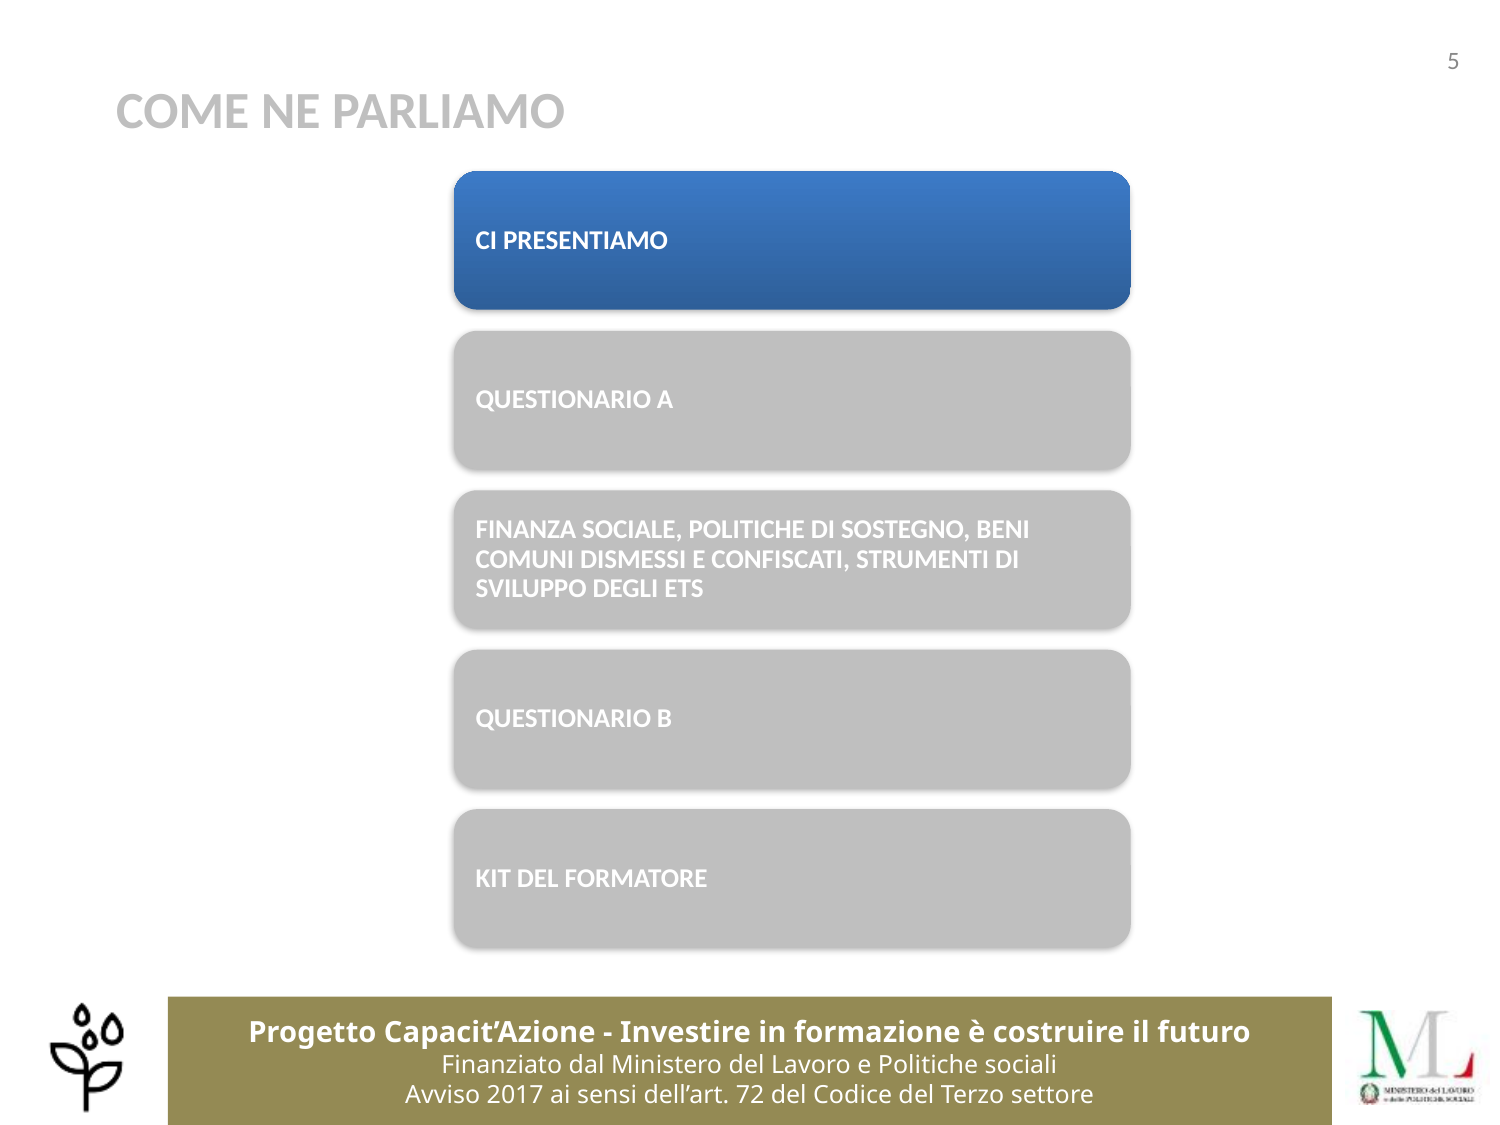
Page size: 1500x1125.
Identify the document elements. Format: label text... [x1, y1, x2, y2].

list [453, 167, 1131, 952]
text_box COME NE PARLIAMO [39, 69, 642, 159]
picture [47, 1002, 129, 1113]
picture [1345, 1009, 1491, 1106]
slide_number 5 [1124, 29, 1475, 90]
text_box Progetto Capacit’Azione - Investire in formazione è costruire il futuro Finanziato dal Ministero del Lavoro e Politiche sociali Avviso 2017 ai sensi dell’art. 72 del Codice del Terzo settore [166, 994, 1334, 1125]
